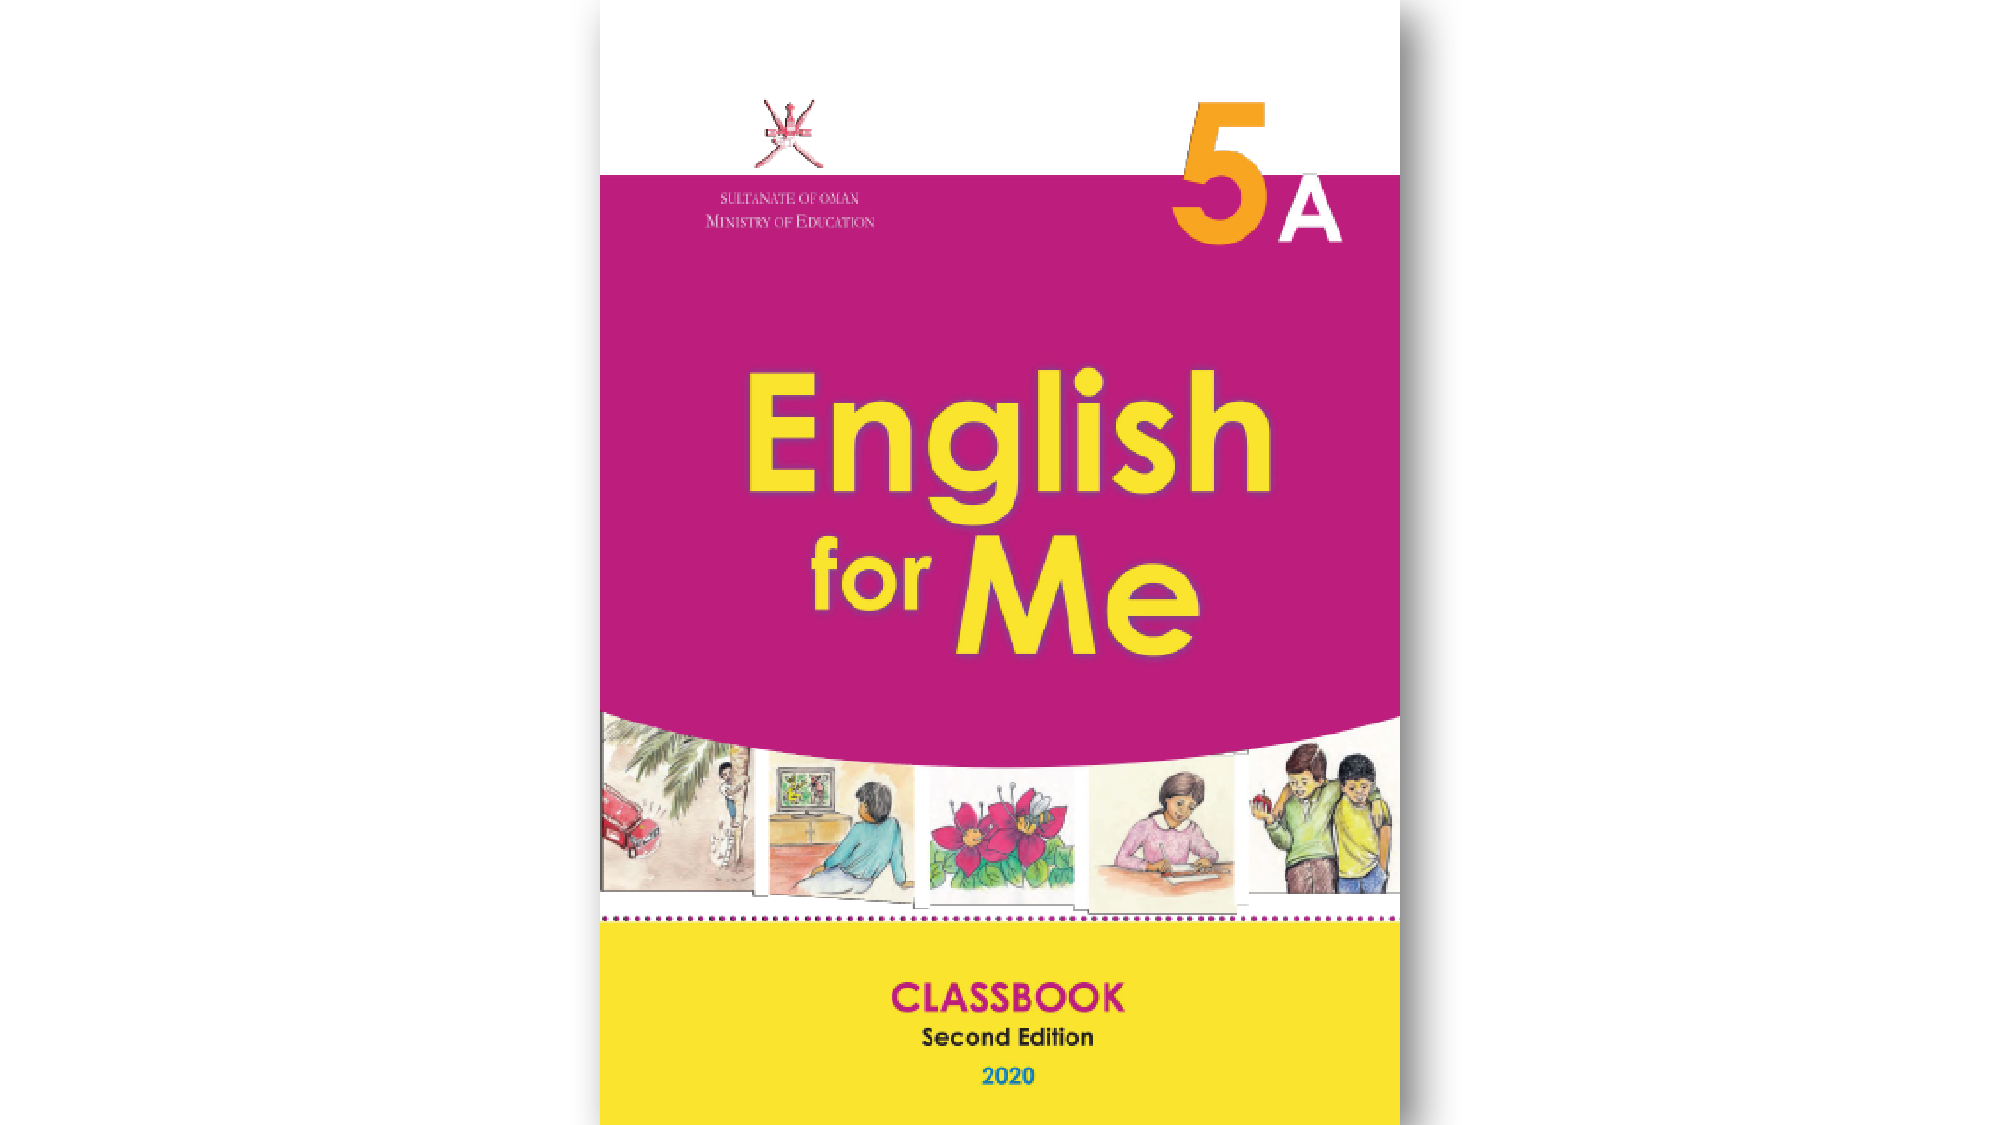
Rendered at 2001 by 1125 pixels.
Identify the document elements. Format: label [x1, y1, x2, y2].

picture [599, 0, 1401, 1125]
